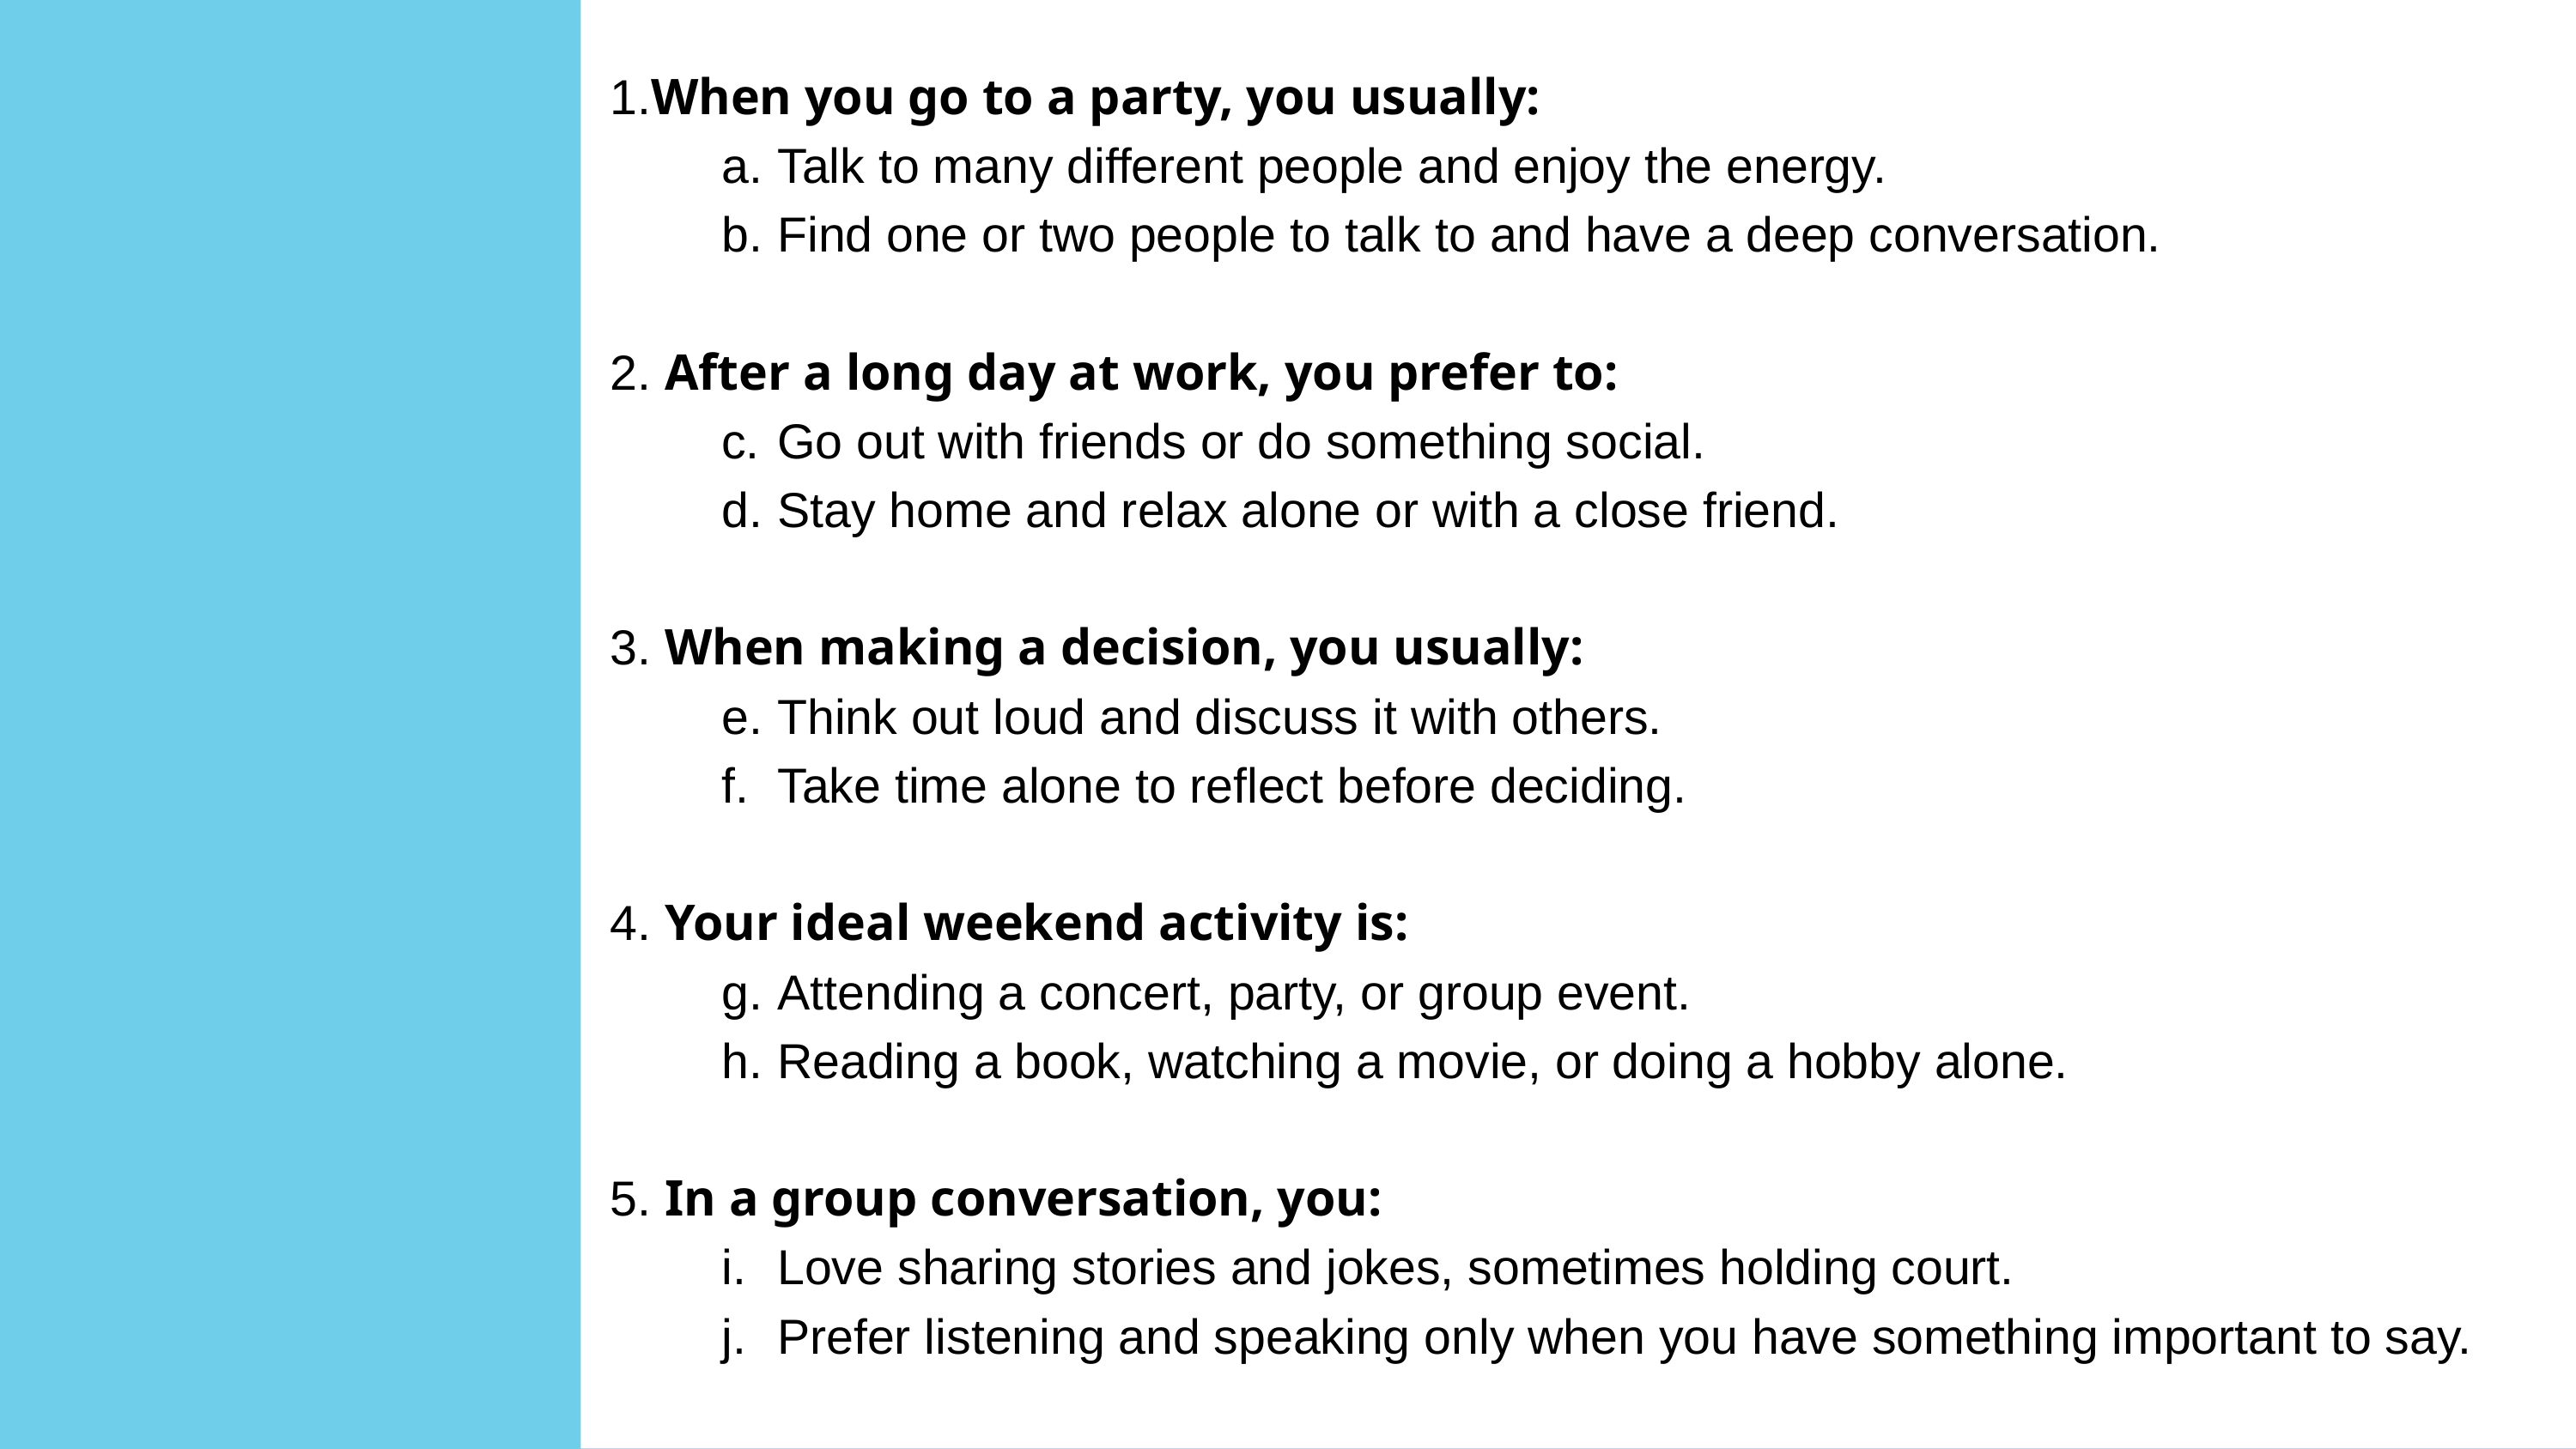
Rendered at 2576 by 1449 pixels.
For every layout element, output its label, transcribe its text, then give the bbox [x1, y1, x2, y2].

text_box 1.When you go to a party, you usually: Talk to many different people and enjoy the energy. Find one or two people to talk to and have a deep conversation. 2. After a long day at work, you prefer to: Go out with friends or do something social. Stay home and relax alone or with a close friend. 3. When making a decision, you usually: Think out loud and discuss it with others. Take time alone to reflect before deciding. 4. Your ideal weekend activity is: Attending a concert, party, or group event. Reading a book, watching a movie, or doing a hobby alone. 5. In a group conversation, you: Love sharing stories and jokes, sometimes holding court. Prefer listening and speaking only when you have something important to say. [610, 55, 2531, 1364]
text_box [580, 0, 2576, 1449]
